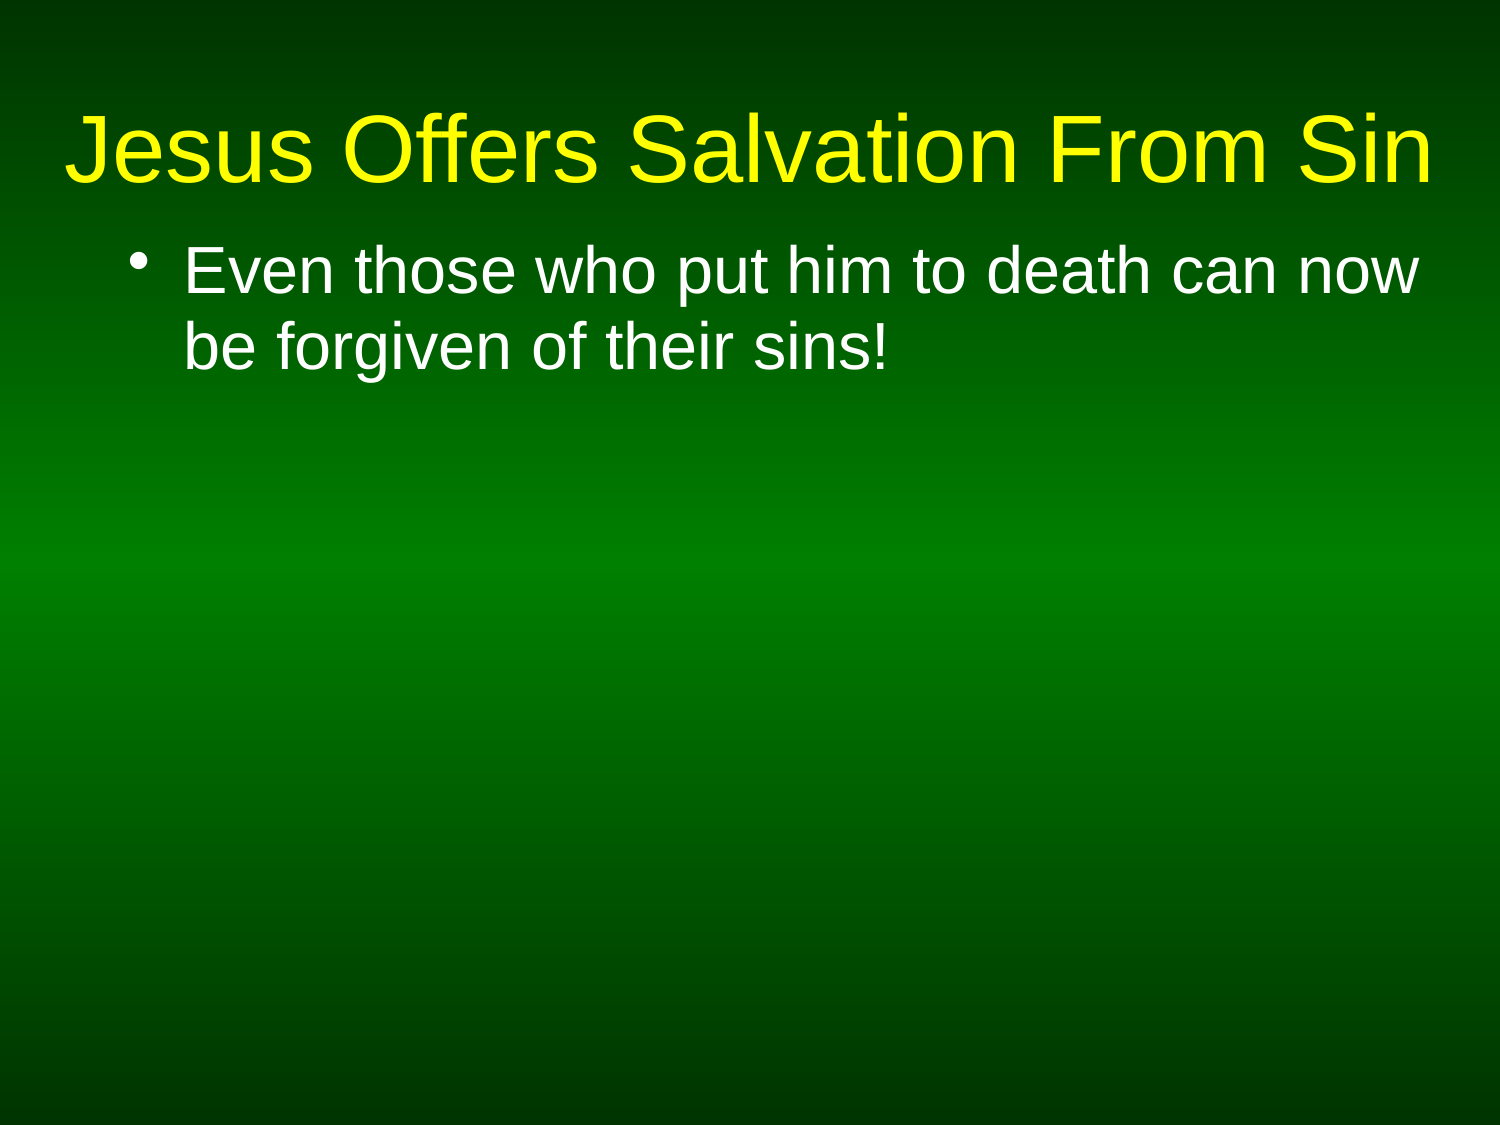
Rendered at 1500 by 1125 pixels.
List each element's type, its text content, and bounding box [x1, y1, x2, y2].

list Even those who put him to death can now be forgiven of their sins! [112, 224, 1463, 1125]
title Jesus Offers Salvation From Sin [37, 50, 1463, 238]
